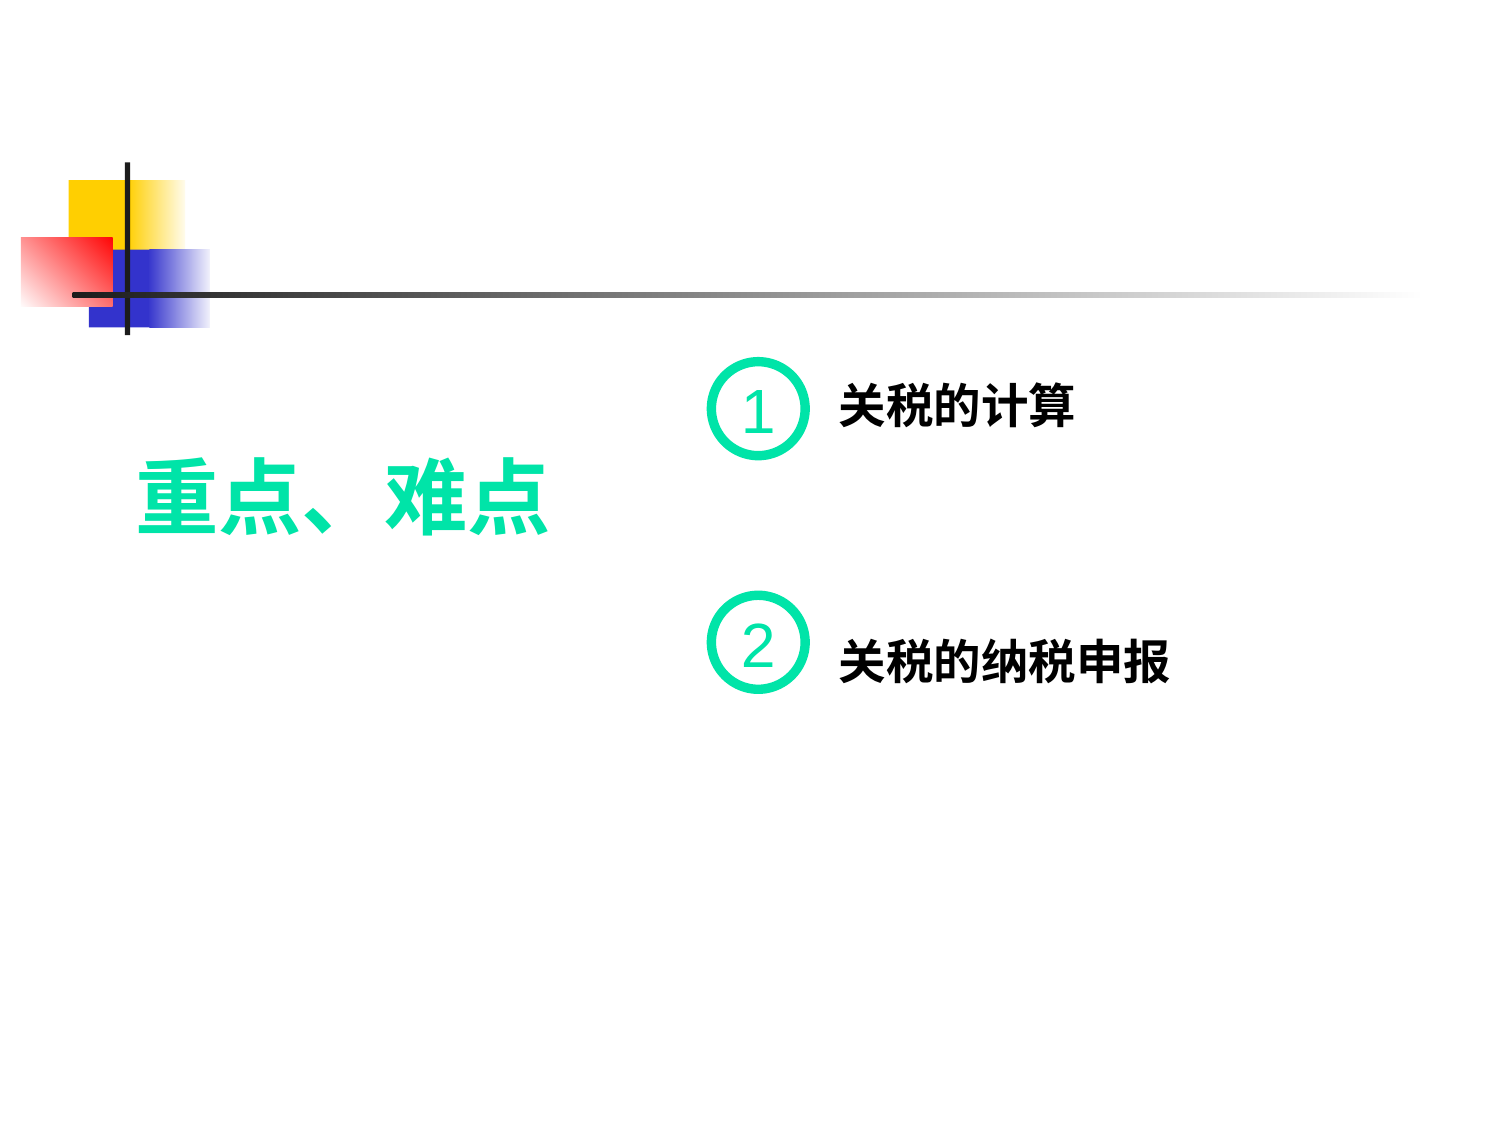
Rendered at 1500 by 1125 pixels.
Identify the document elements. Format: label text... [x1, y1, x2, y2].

text_box 重点、难点 [112, 444, 574, 545]
text_box 关税的计算 [838, 375, 1226, 433]
text_box 1 [711, 361, 806, 456]
text_box 关税的纳税申报 [838, 631, 1396, 689]
text_box 2 [711, 595, 806, 690]
